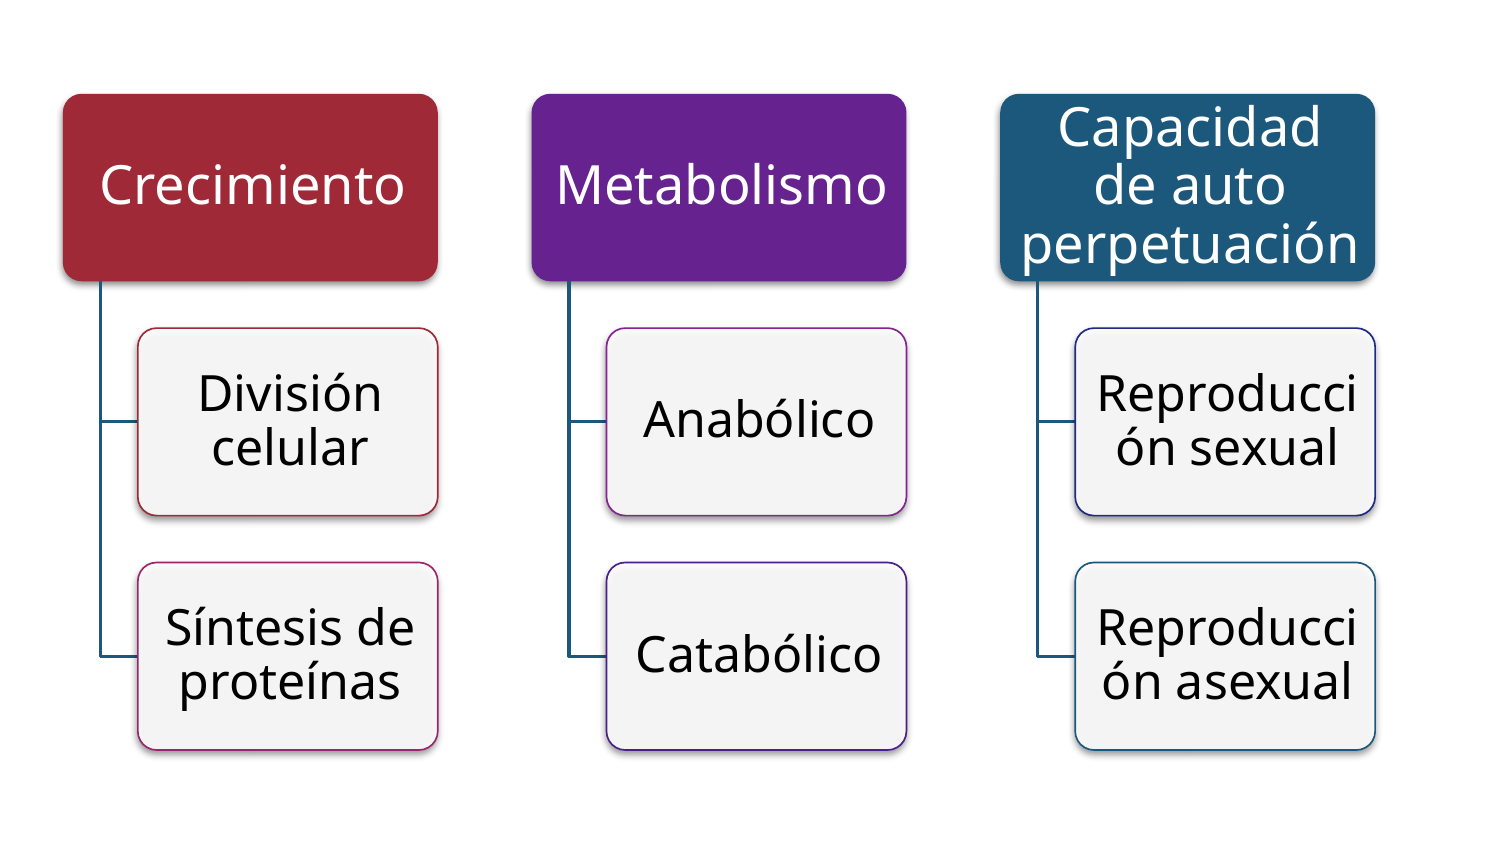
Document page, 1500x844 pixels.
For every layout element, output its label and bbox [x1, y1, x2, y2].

list [0, 93, 1439, 751]
